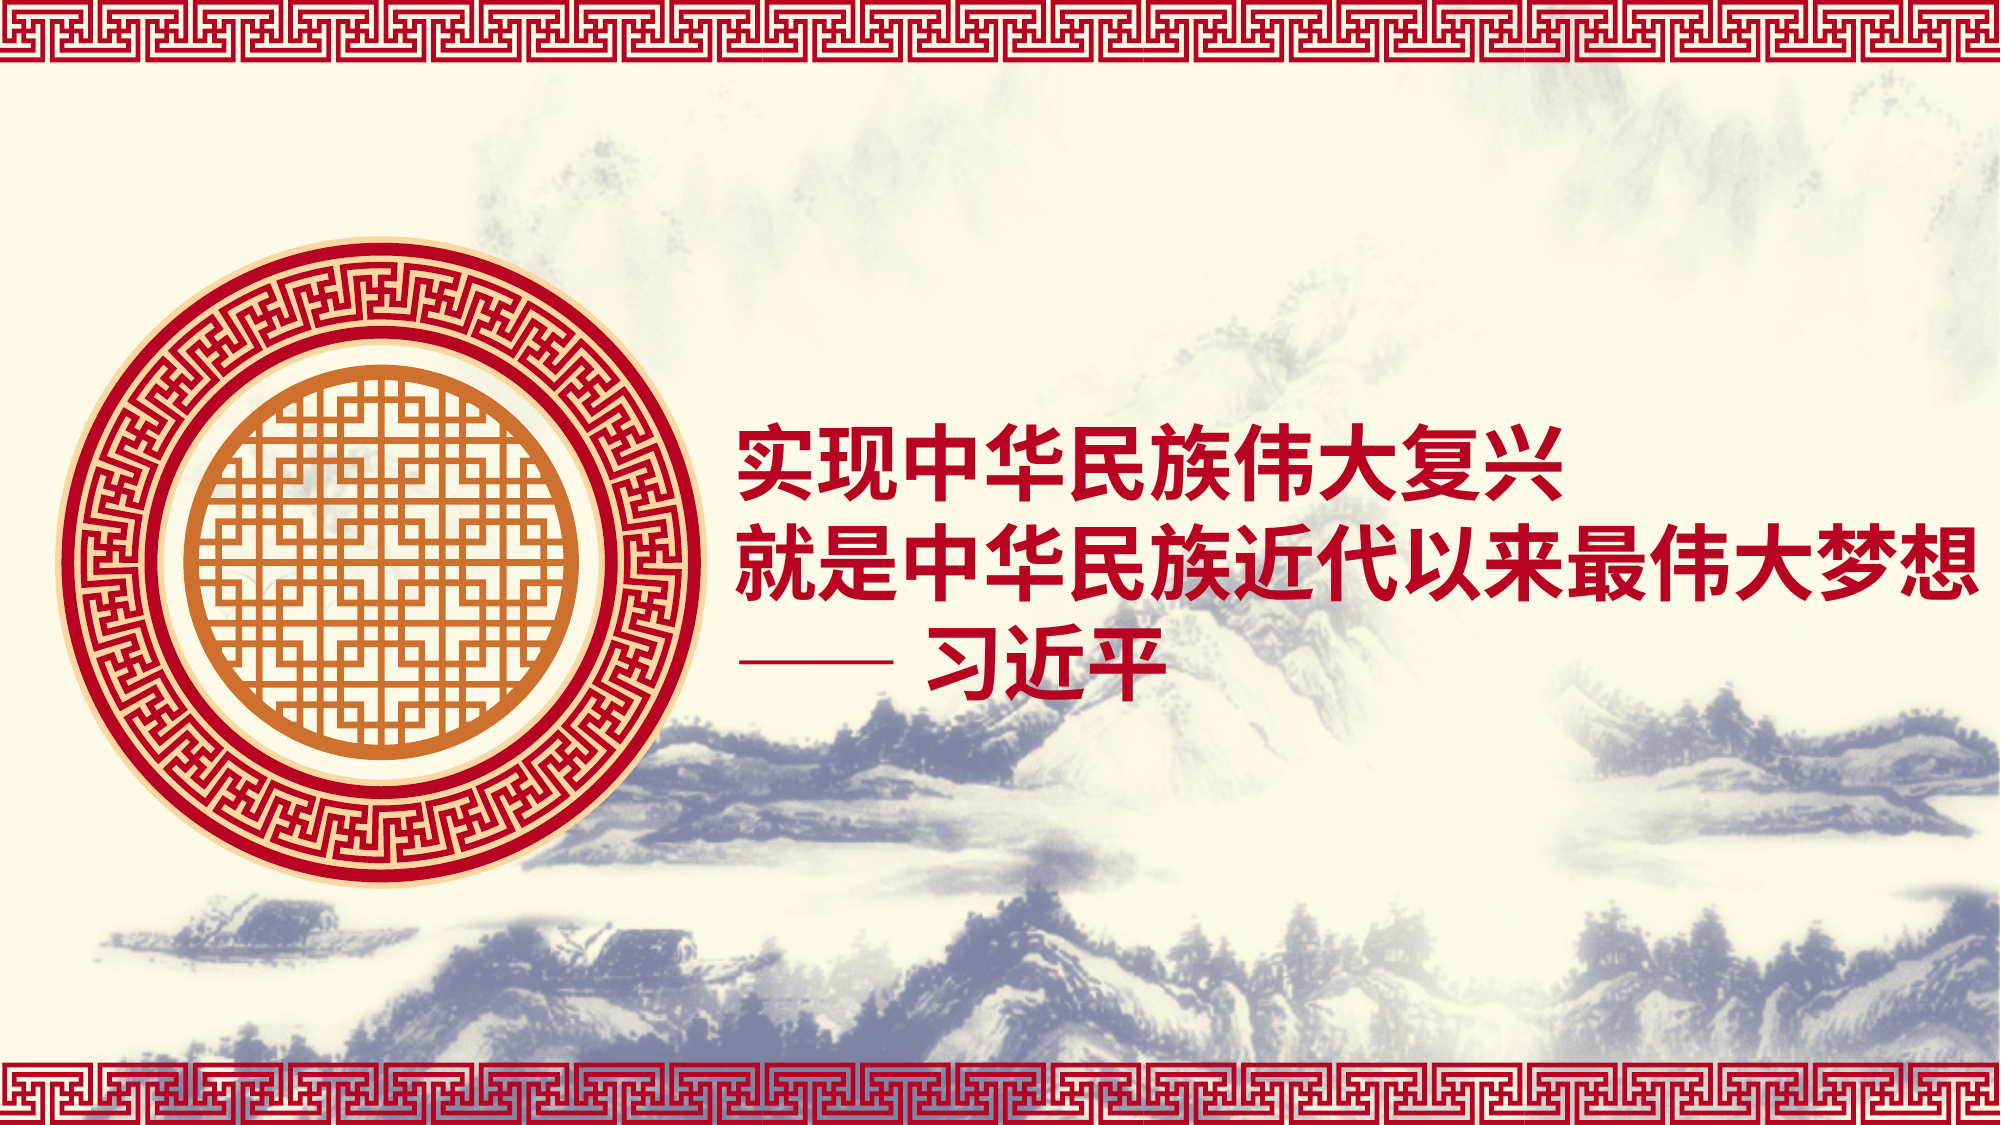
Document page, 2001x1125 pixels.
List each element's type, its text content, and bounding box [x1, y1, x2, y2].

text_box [0, 1062, 2000, 1125]
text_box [54, 236, 708, 889]
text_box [0, 0, 2000, 63]
text_box 实现中华民族伟大复兴 就是中华民族近代以来最伟大梦想 ——习近平 [718, 403, 1998, 719]
